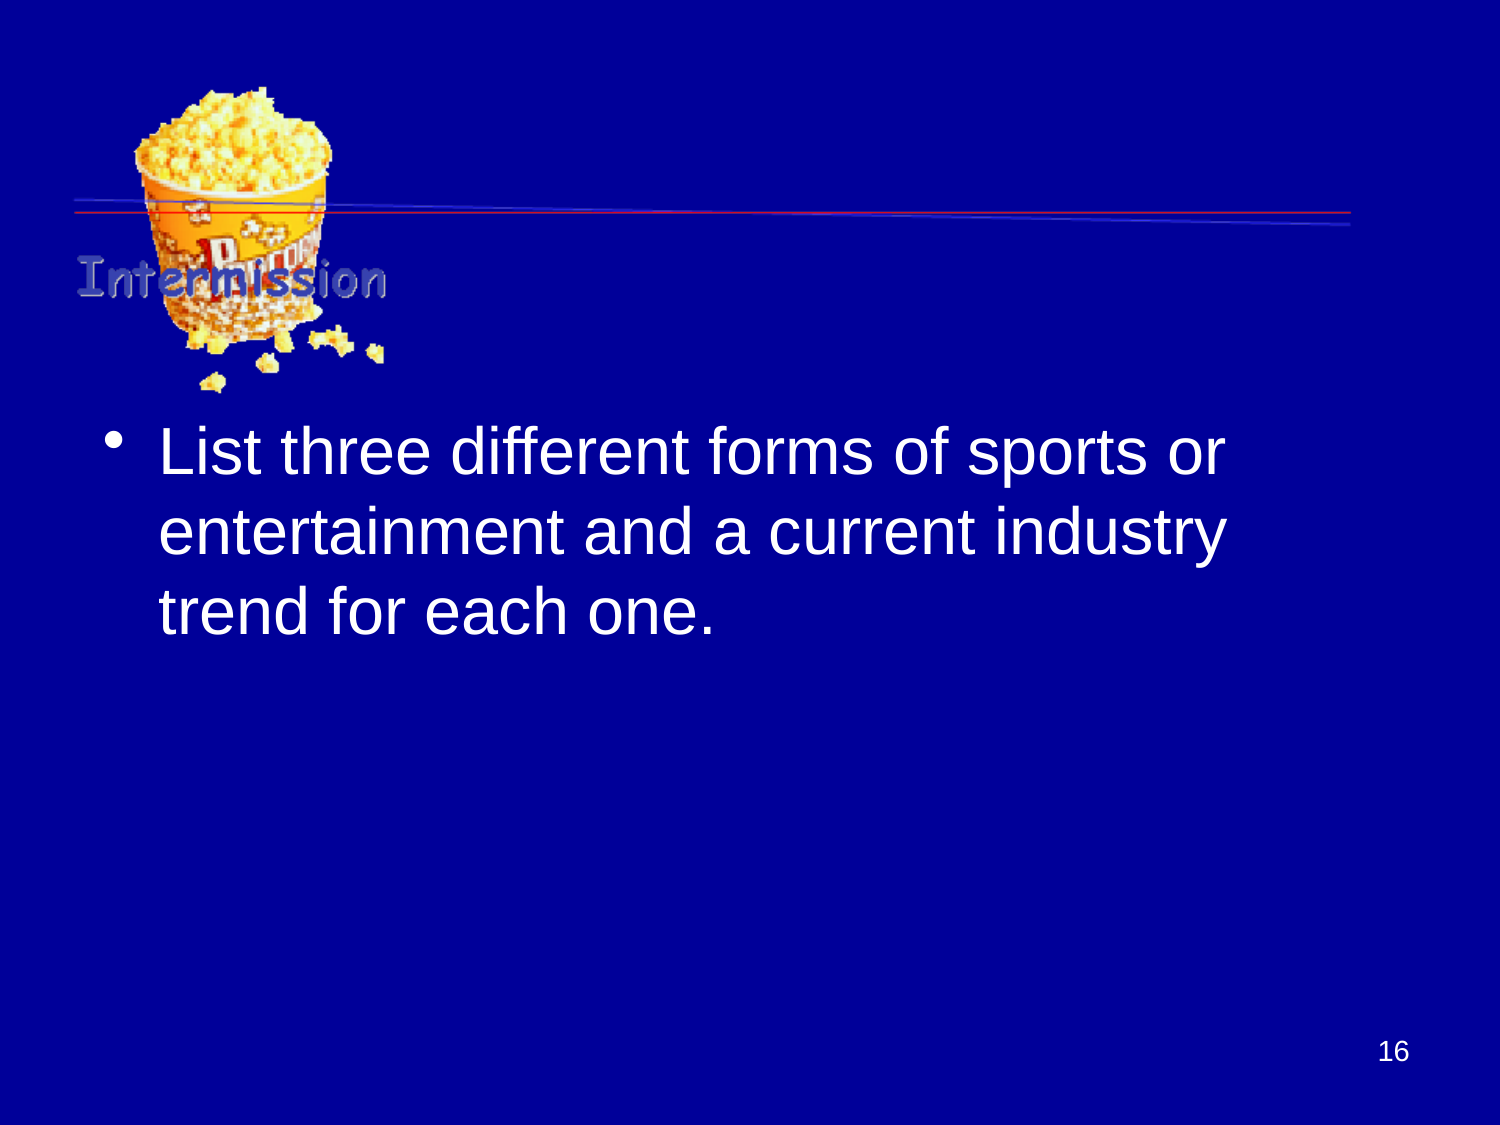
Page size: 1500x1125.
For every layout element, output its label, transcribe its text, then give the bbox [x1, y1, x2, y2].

list List three different forms of sports or entertainment and a current industry trend for each one. [87, 399, 1401, 976]
slide_number 16 [1074, 1024, 1425, 1103]
picture [62, 74, 1352, 451]
